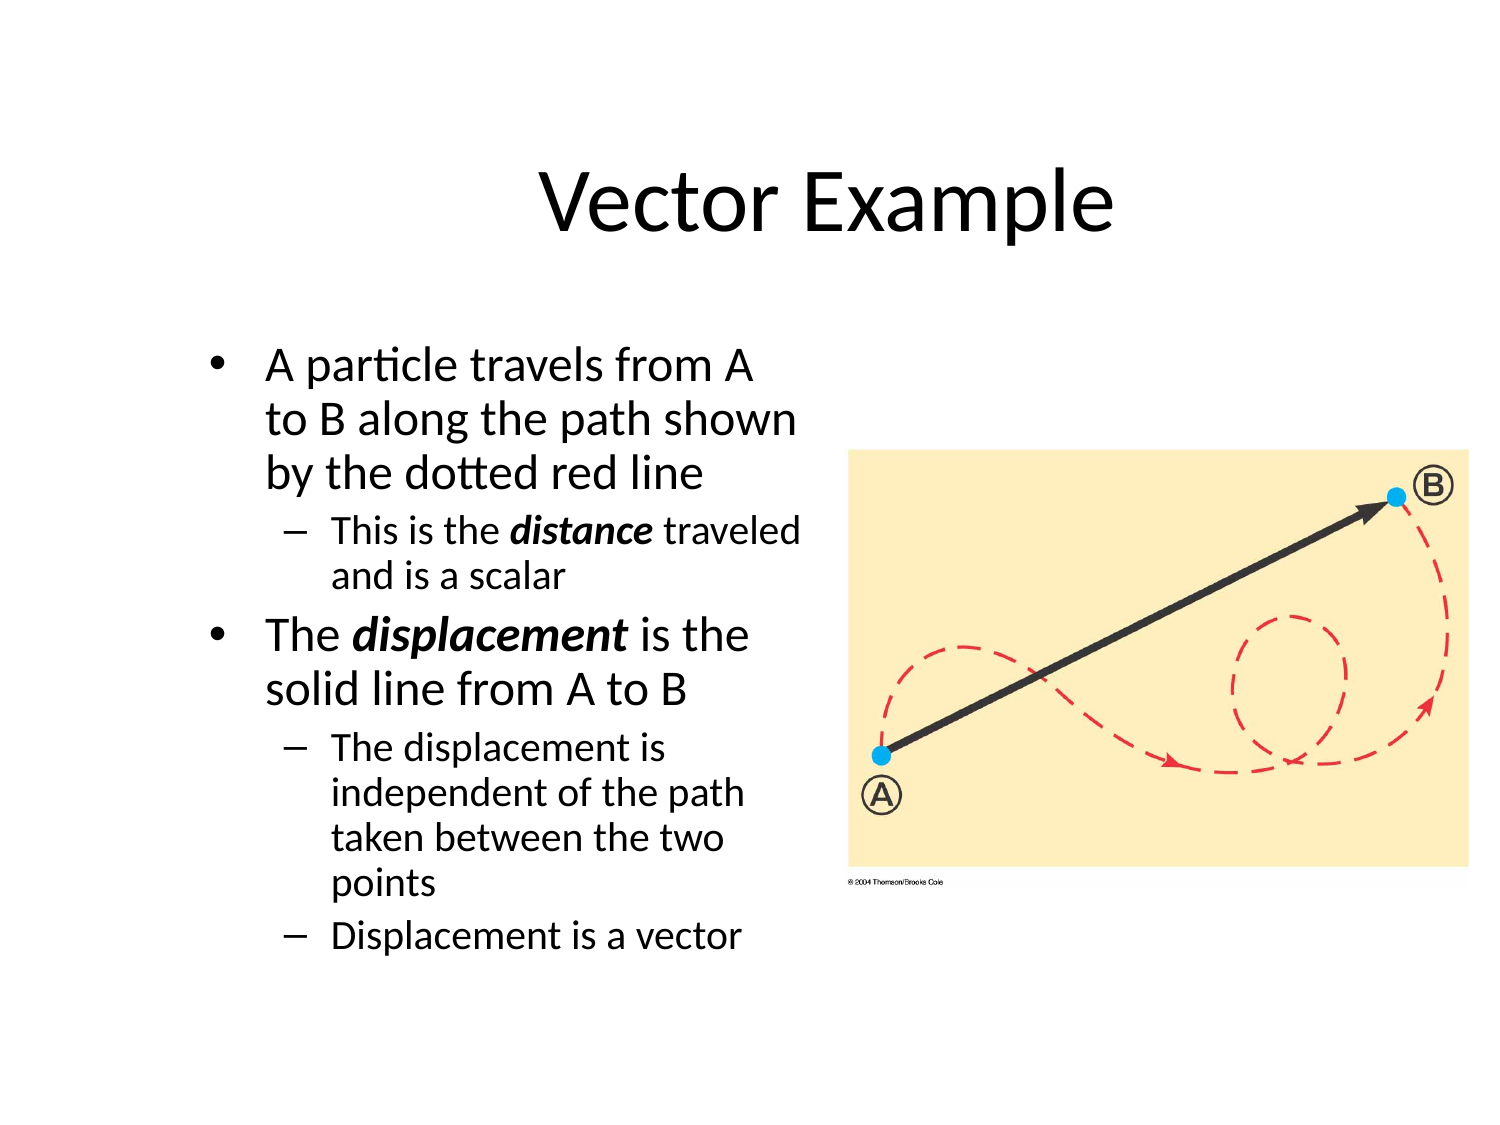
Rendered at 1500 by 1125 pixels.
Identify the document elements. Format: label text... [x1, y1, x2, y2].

title Vector Example [188, 101, 1468, 289]
list A particle travels from A to B along the path shown by the dotted red line This is the distance traveled and is a scalar The displacement is the solid line from A to B The displacement is independent of the path taken between the two points Displacement is a vector [193, 331, 819, 1006]
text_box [843, 448, 1470, 888]
